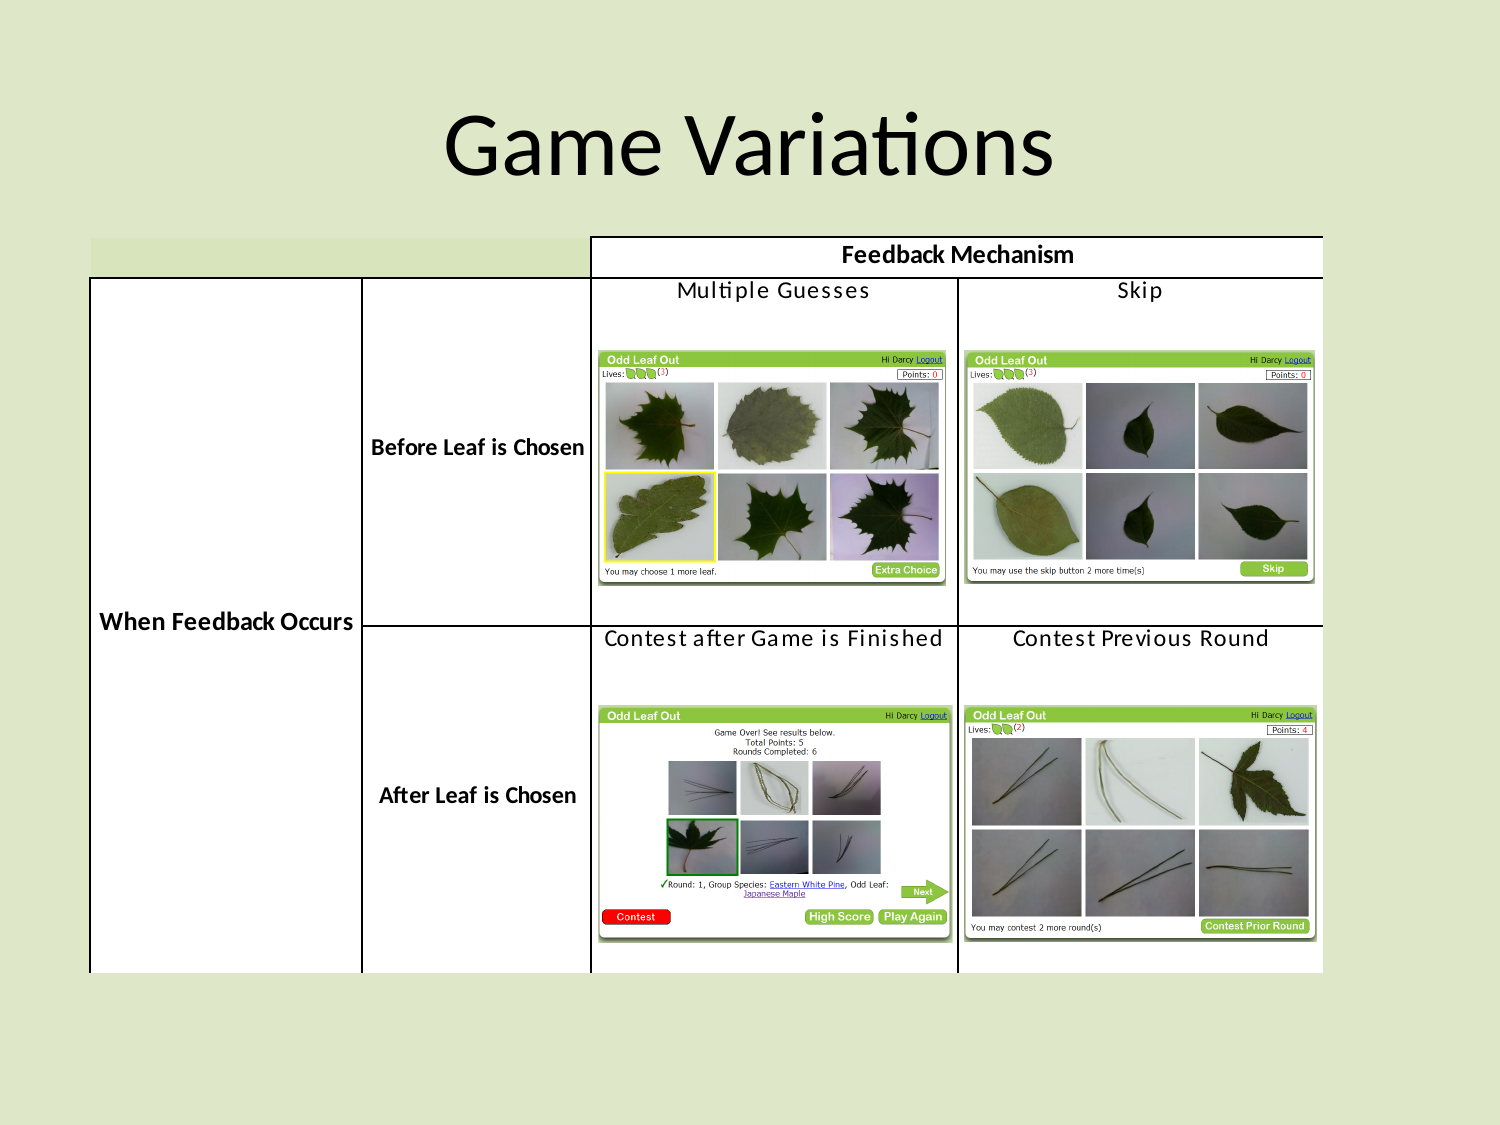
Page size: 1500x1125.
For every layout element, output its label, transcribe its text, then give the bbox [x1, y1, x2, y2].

title Game Variations [75, 45, 1425, 233]
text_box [88, 236, 1326, 976]
